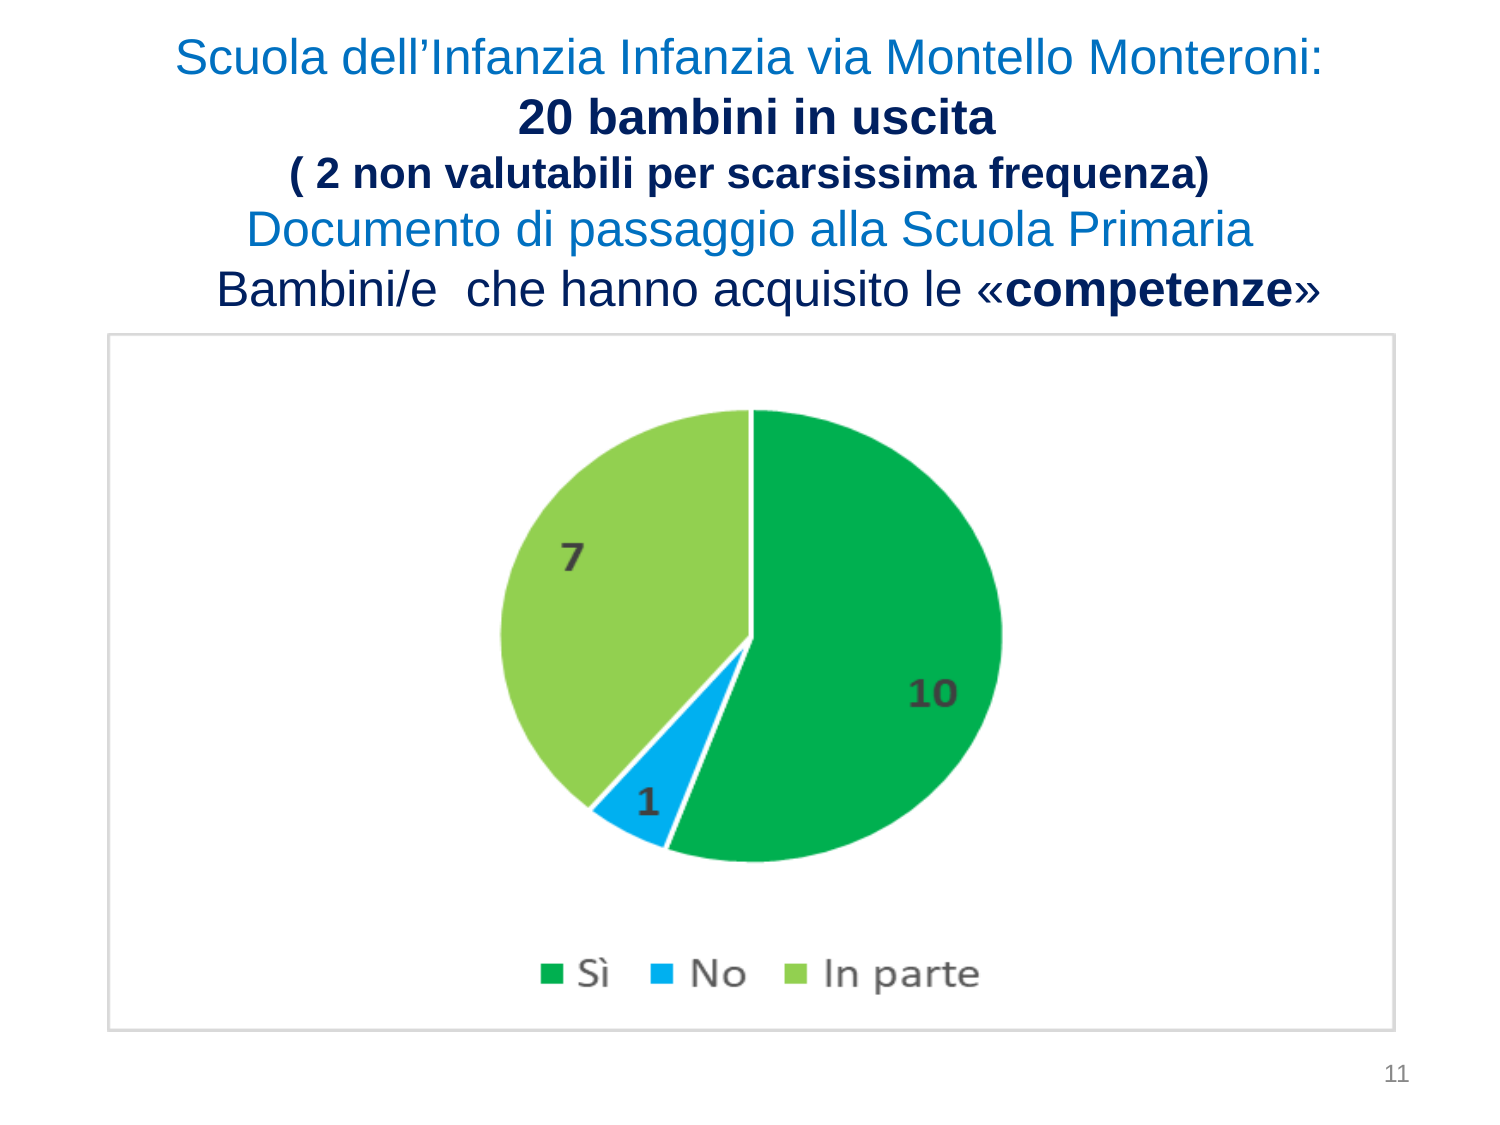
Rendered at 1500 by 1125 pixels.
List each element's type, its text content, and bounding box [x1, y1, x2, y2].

text_box 11 [1074, 1042, 1425, 1103]
picture [107, 333, 1396, 1032]
title Scuola dell’Infanzia Infanzia via Montello Monteroni: 20 bambini in uscita ( 2 non valutabili per scarsissima frequenza) Documento di passaggio alla Scuola Primaria Bambini/e che hanno acquisito le «competenze» [75, 16, 1425, 325]
